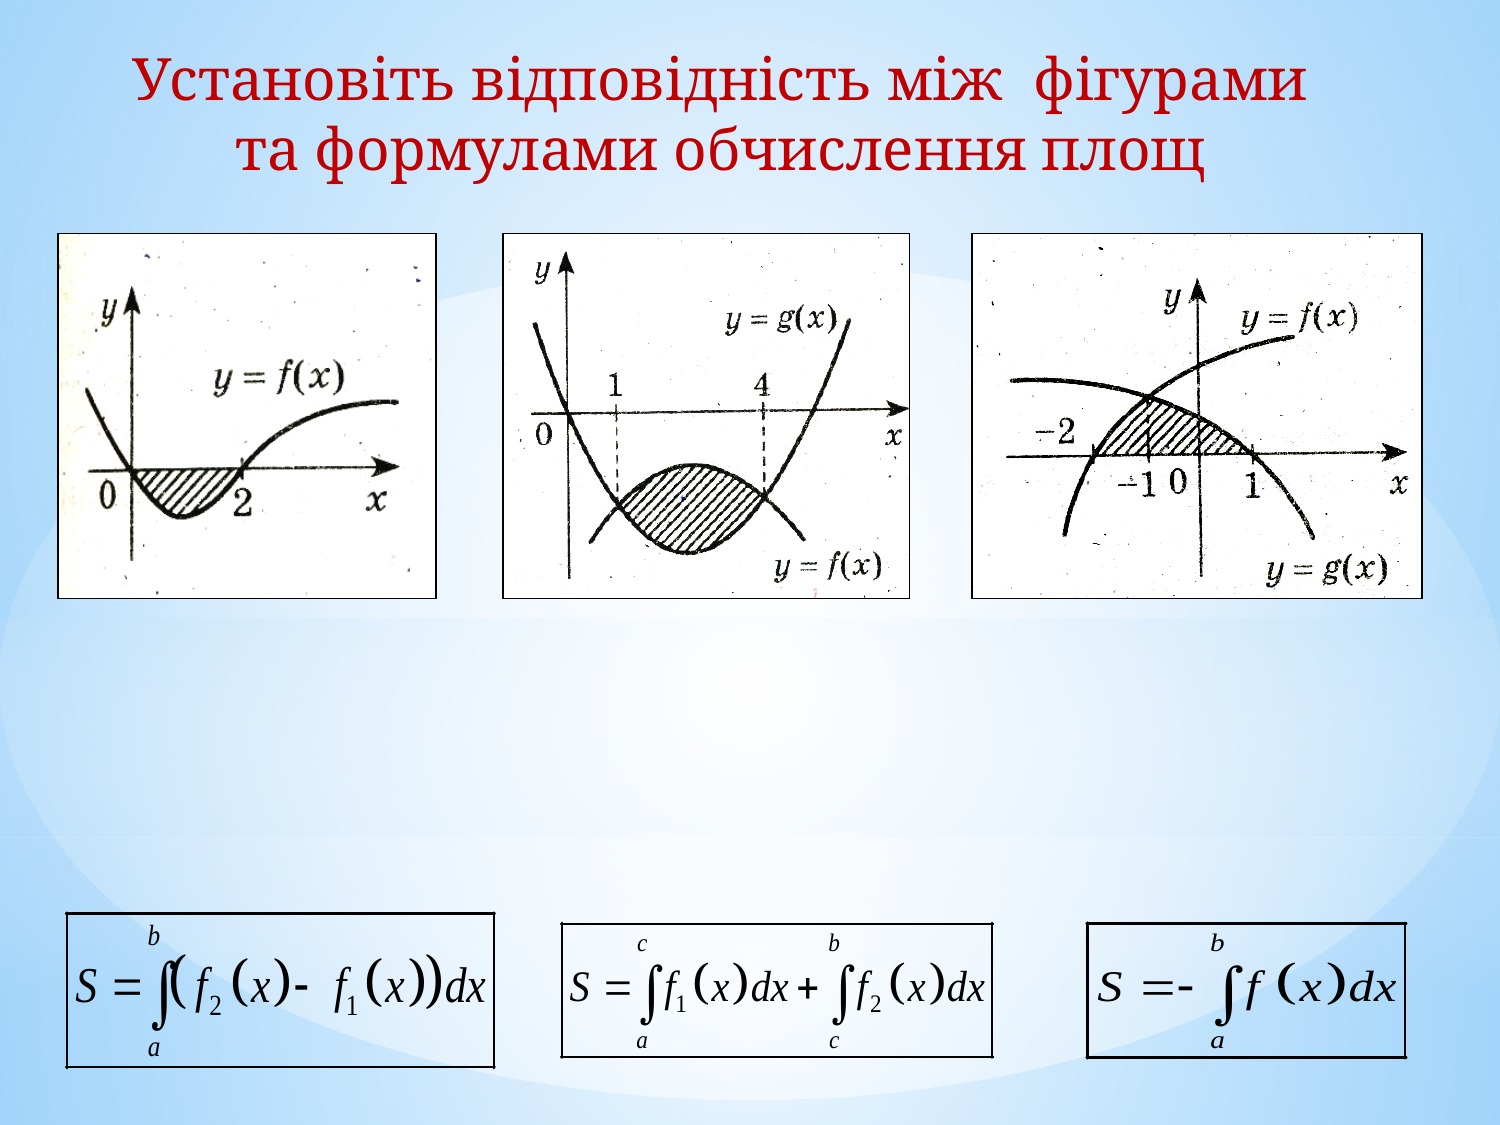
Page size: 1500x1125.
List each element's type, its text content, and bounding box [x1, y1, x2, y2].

picture [58, 902, 503, 1079]
text_box Установіть відповідність між фігурами та формулами обчислення площ [81, 35, 1360, 190]
picture [972, 234, 1422, 598]
picture [553, 913, 1003, 1067]
picture [1077, 913, 1419, 1068]
picture [503, 234, 910, 598]
picture [58, 234, 436, 598]
